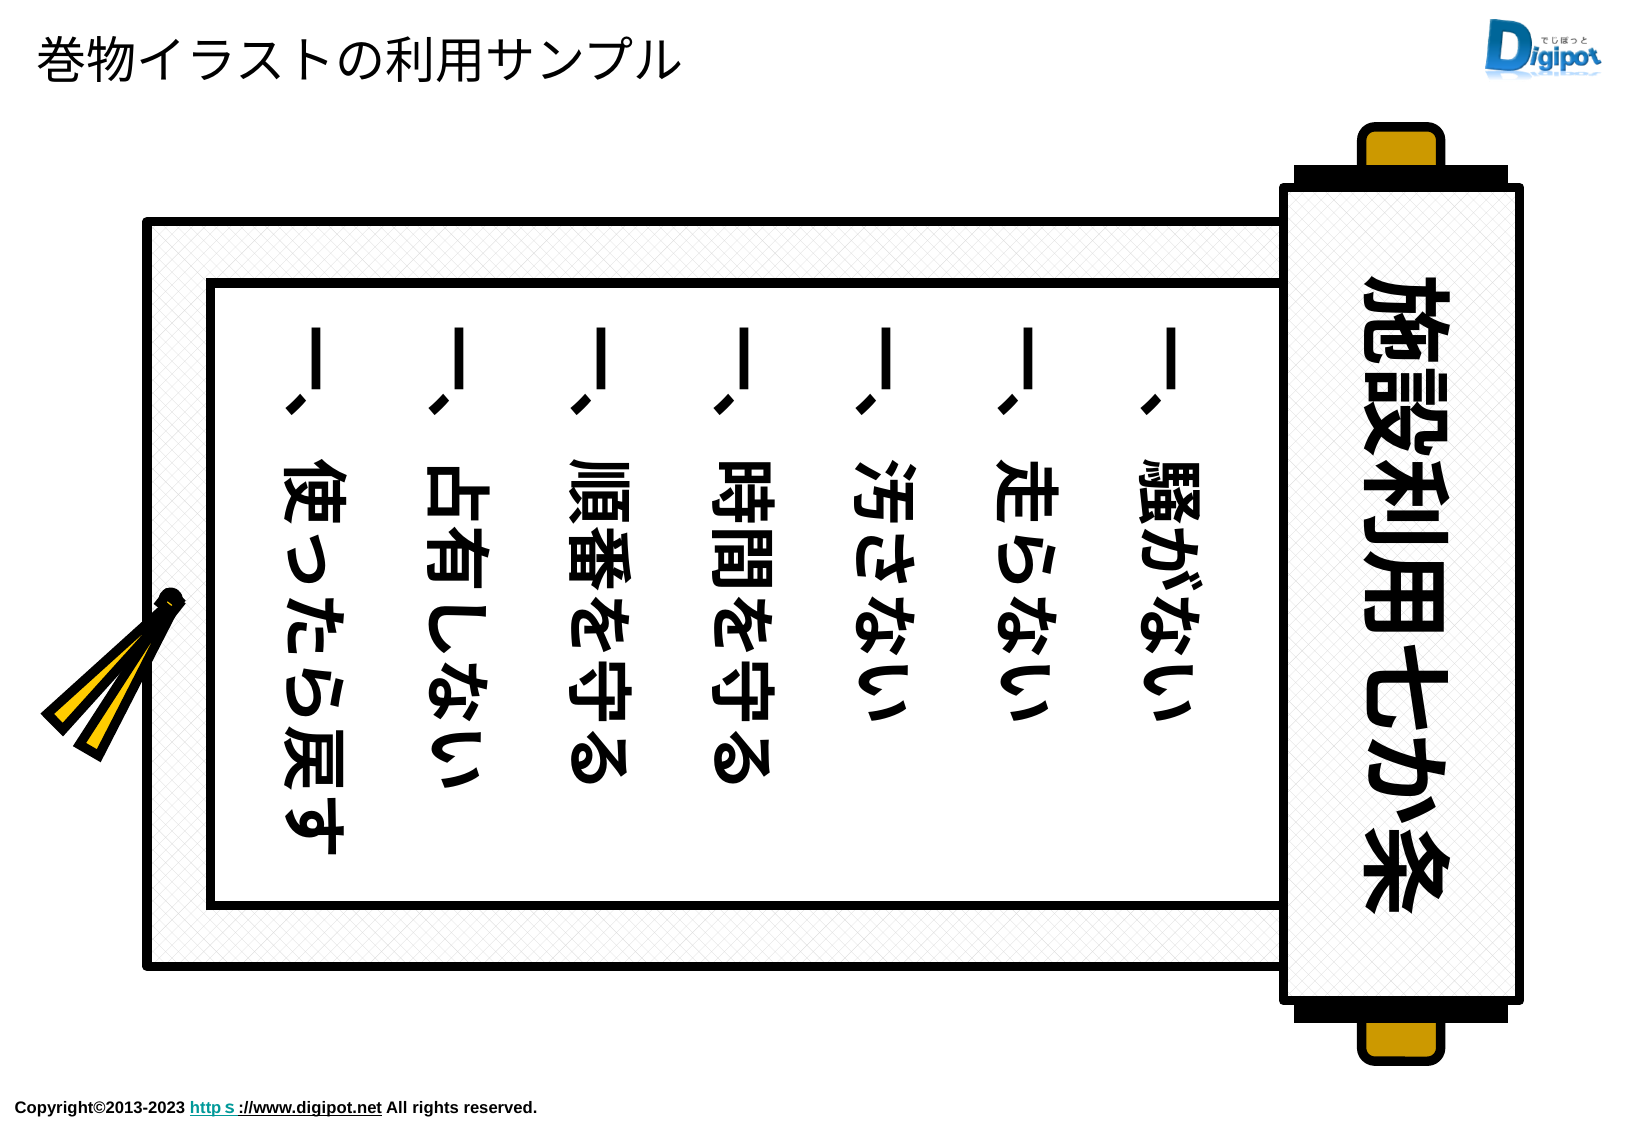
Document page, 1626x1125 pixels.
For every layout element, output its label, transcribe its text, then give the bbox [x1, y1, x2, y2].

picture [1485, 19, 1602, 82]
title 巻物イラストの利用サンプル [21, 19, 881, 98]
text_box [104, 126, 1520, 1062]
